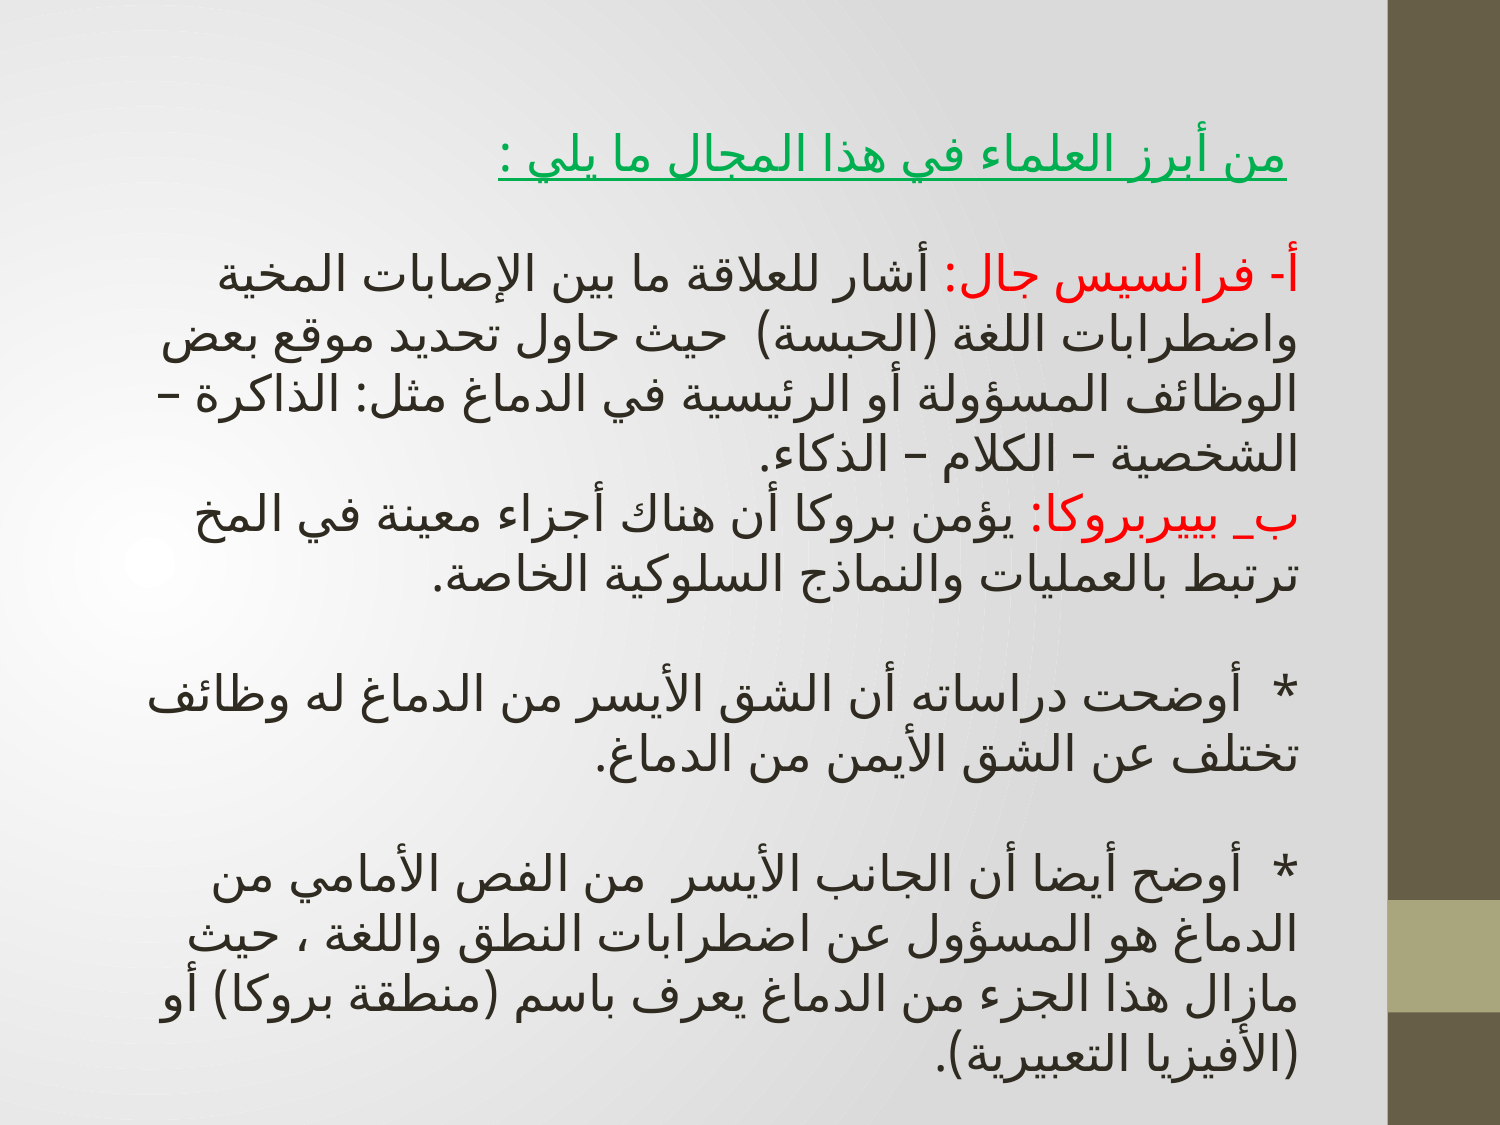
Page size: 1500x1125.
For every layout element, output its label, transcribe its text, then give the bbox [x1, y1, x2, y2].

text_box من أبرز العلماء في هذا المجال ما يلي : أ- فرانسيس جال: أشار للعلاقة ما بين الإصابات المخية واضطرابات اللغة (الحبسة) حيث حاول تحديد موقع بعض الوظائف المسؤولة أو الرئيسية في الدماغ مثل: الذاكرة – الشخصية – الكلام – الذكاء. ب_ بييربروكا: يؤمن بروكا أن هناك أجزاء معينة في المخ ترتبط بالعمليات والنماذج السلوكية الخاصة. * أوضحت دراساته أن الشق الأيسر من الدماغ له وظائف تختلف عن الشق الأيمن من الدماغ. * أوضح أيضا أن الجانب الأيسر من الفص الأمامي من الدماغ هو المسؤول عن اضطرابات النطق واللغة ، حيث مازال هذا الجزء من الدماغ يعرف باسم (منطقة بروكا) أو (الأفيزيا التعبيرية). [80, 113, 1316, 1125]
